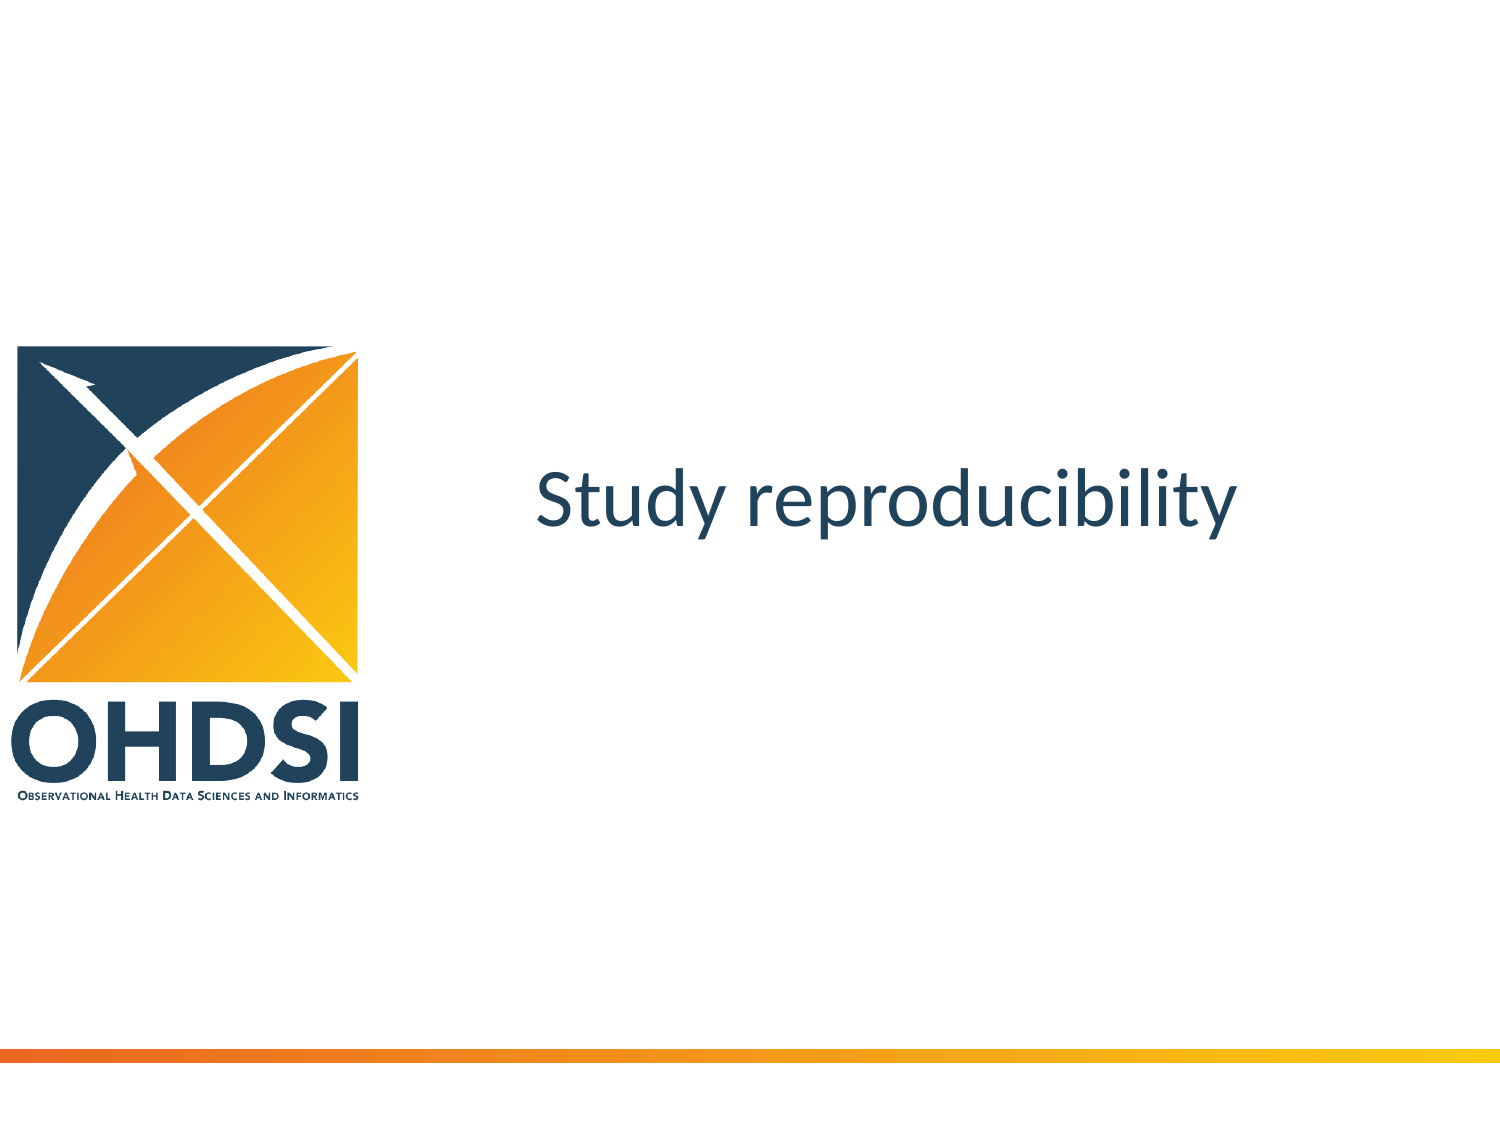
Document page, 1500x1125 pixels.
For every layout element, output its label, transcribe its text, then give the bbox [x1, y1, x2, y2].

title Study reproducibility [387, 349, 1388, 638]
picture [0, 307, 403, 838]
